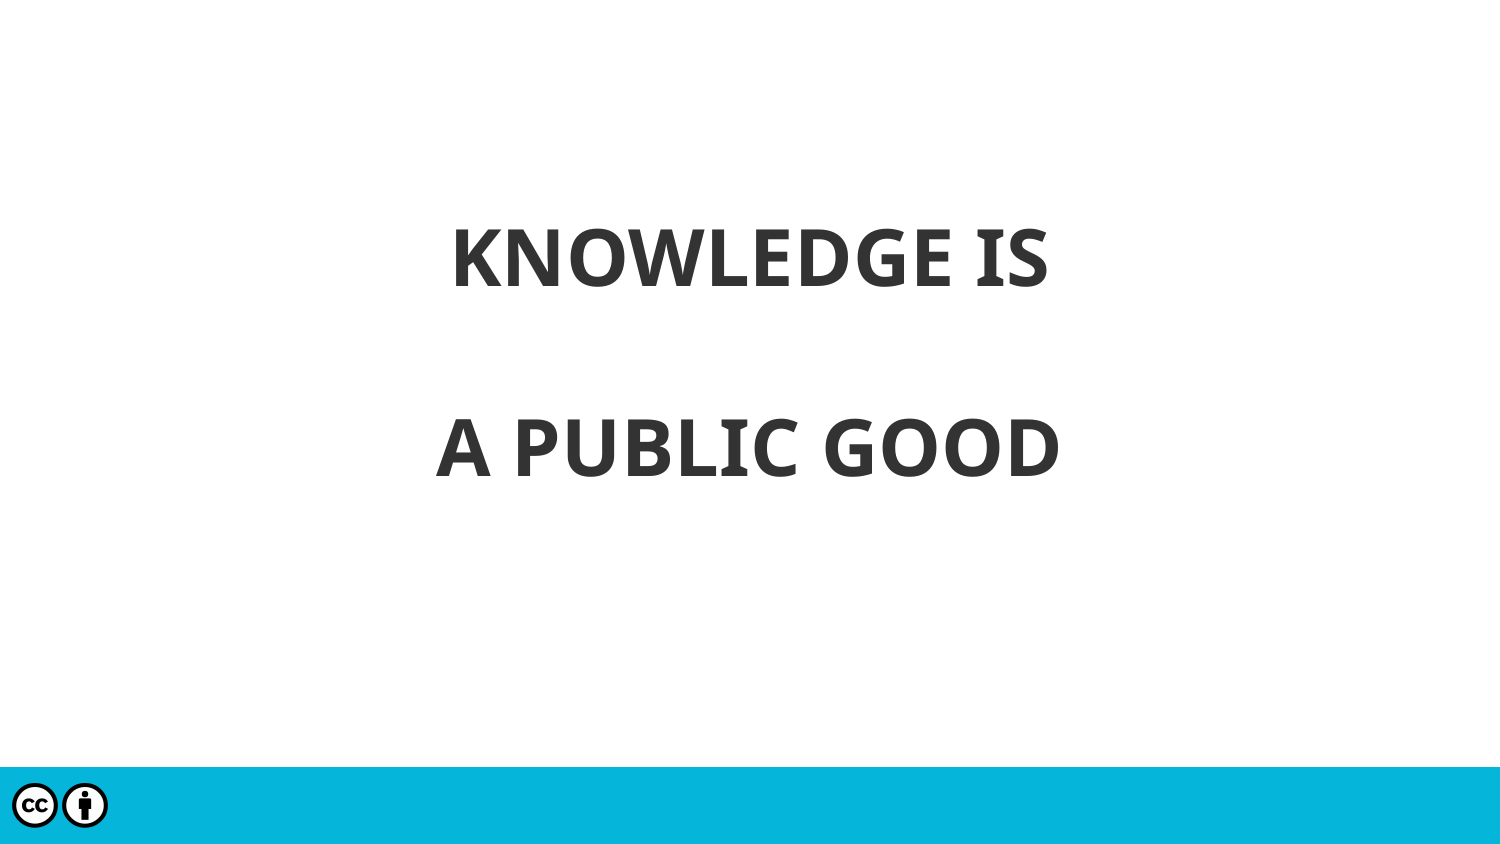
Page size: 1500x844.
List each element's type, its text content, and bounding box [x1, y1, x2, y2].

title KNOWLEDGE IS A PUBLIC GOOD [116, 191, 1384, 529]
picture [62, 783, 108, 828]
picture [12, 783, 58, 828]
